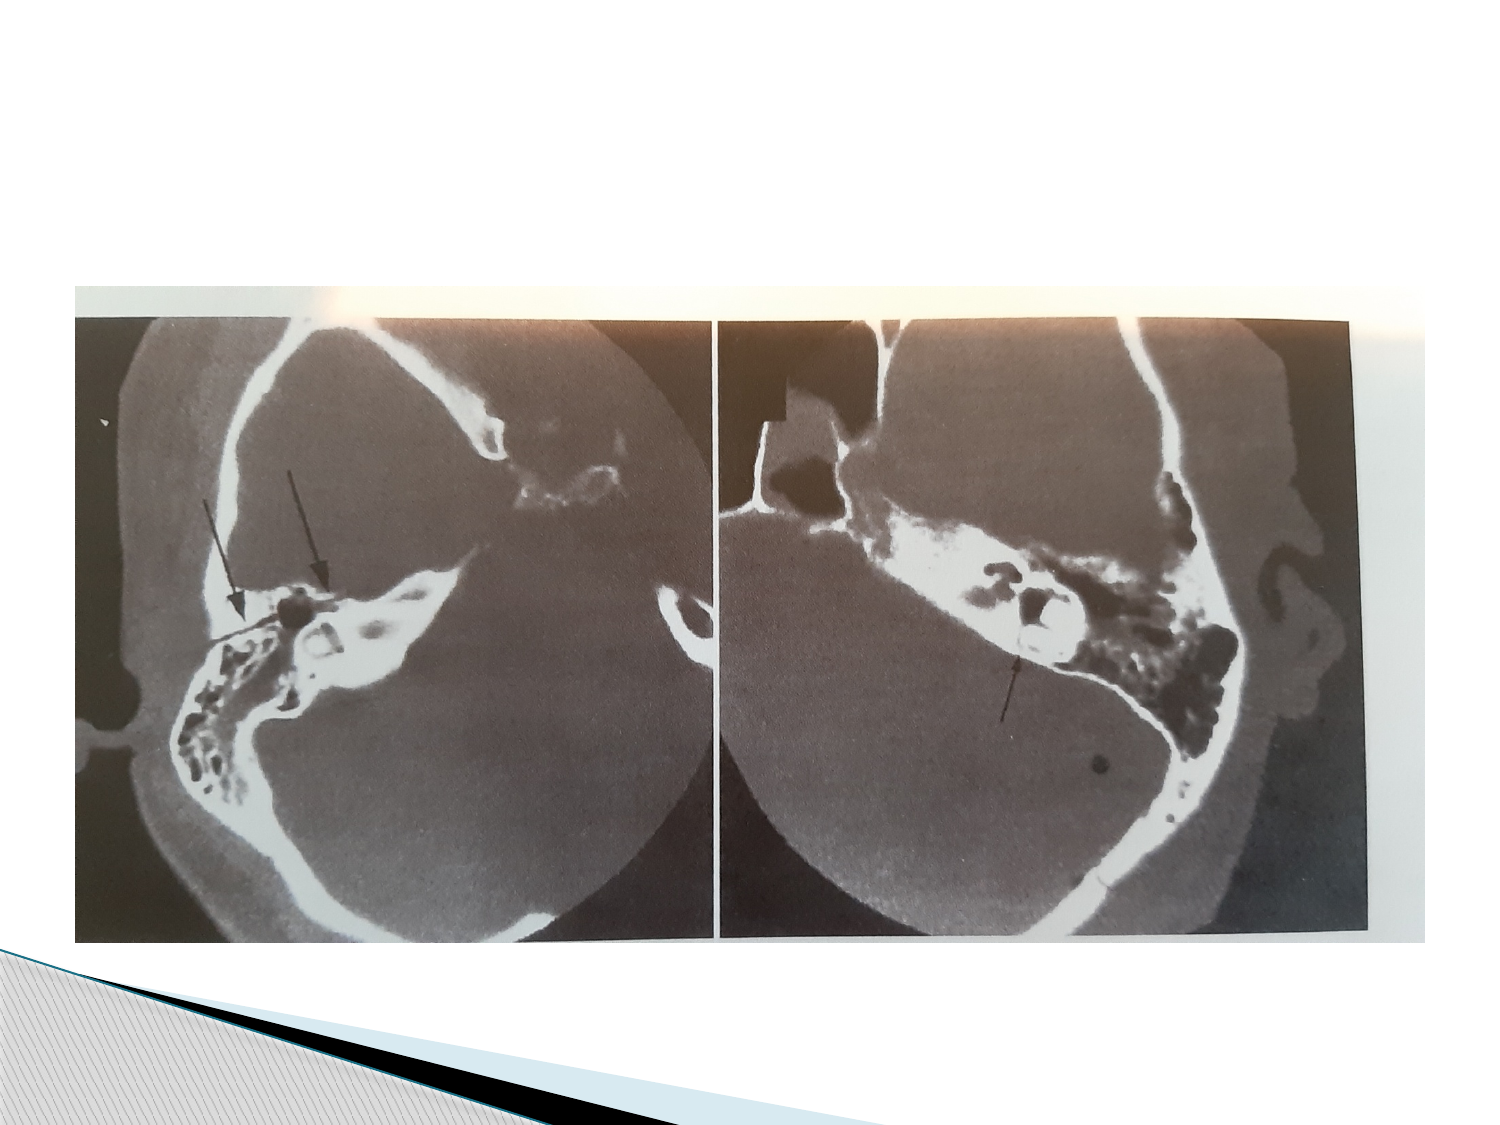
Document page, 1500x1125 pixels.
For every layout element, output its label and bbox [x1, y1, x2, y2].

list [74, 285, 1426, 943]
